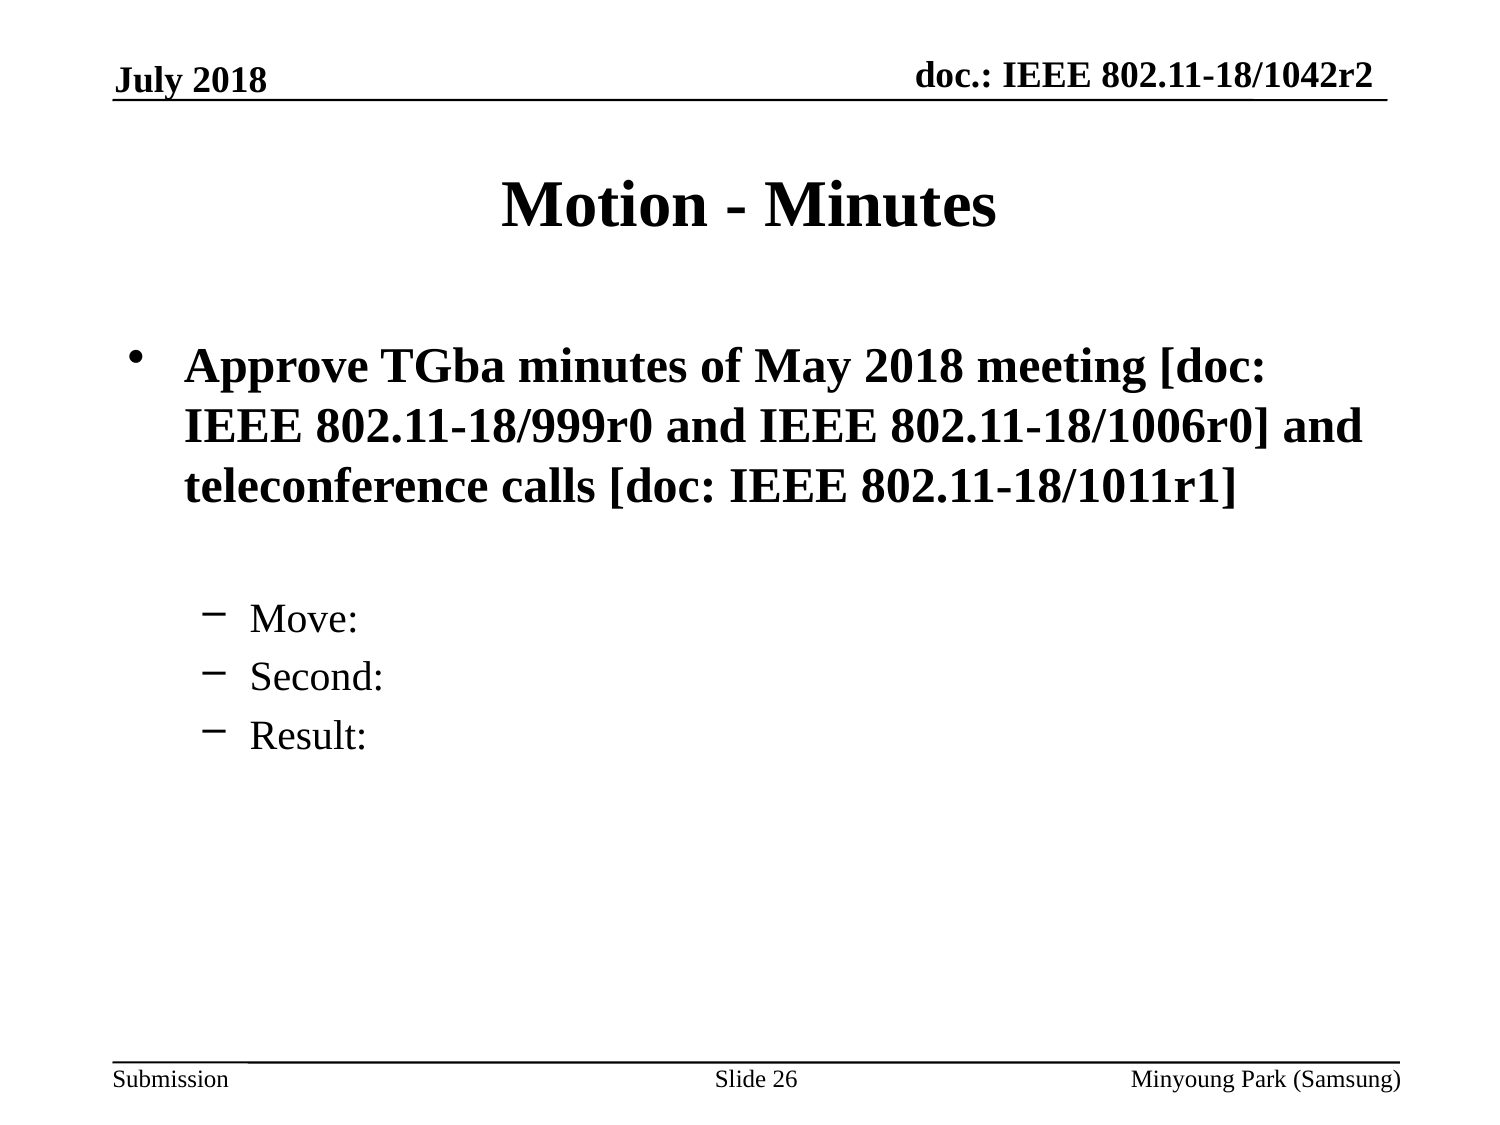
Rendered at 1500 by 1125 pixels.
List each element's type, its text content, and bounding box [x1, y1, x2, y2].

footer Minyoung Park (Samsung) [949, 1061, 1402, 1093]
list Approve TGba minutes of May 2018 meeting [doc: IEEE 802.11-18/999r0 and IEEE 802.11-18/1006r0] and teleconference calls [doc: IEEE 802.11-18/1011r1] Move: Second: Result: [112, 324, 1388, 1000]
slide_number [114, 54, 335, 101]
slide_number Slide 26 [712, 1061, 800, 1093]
title Motion - Minutes [112, 112, 1388, 288]
